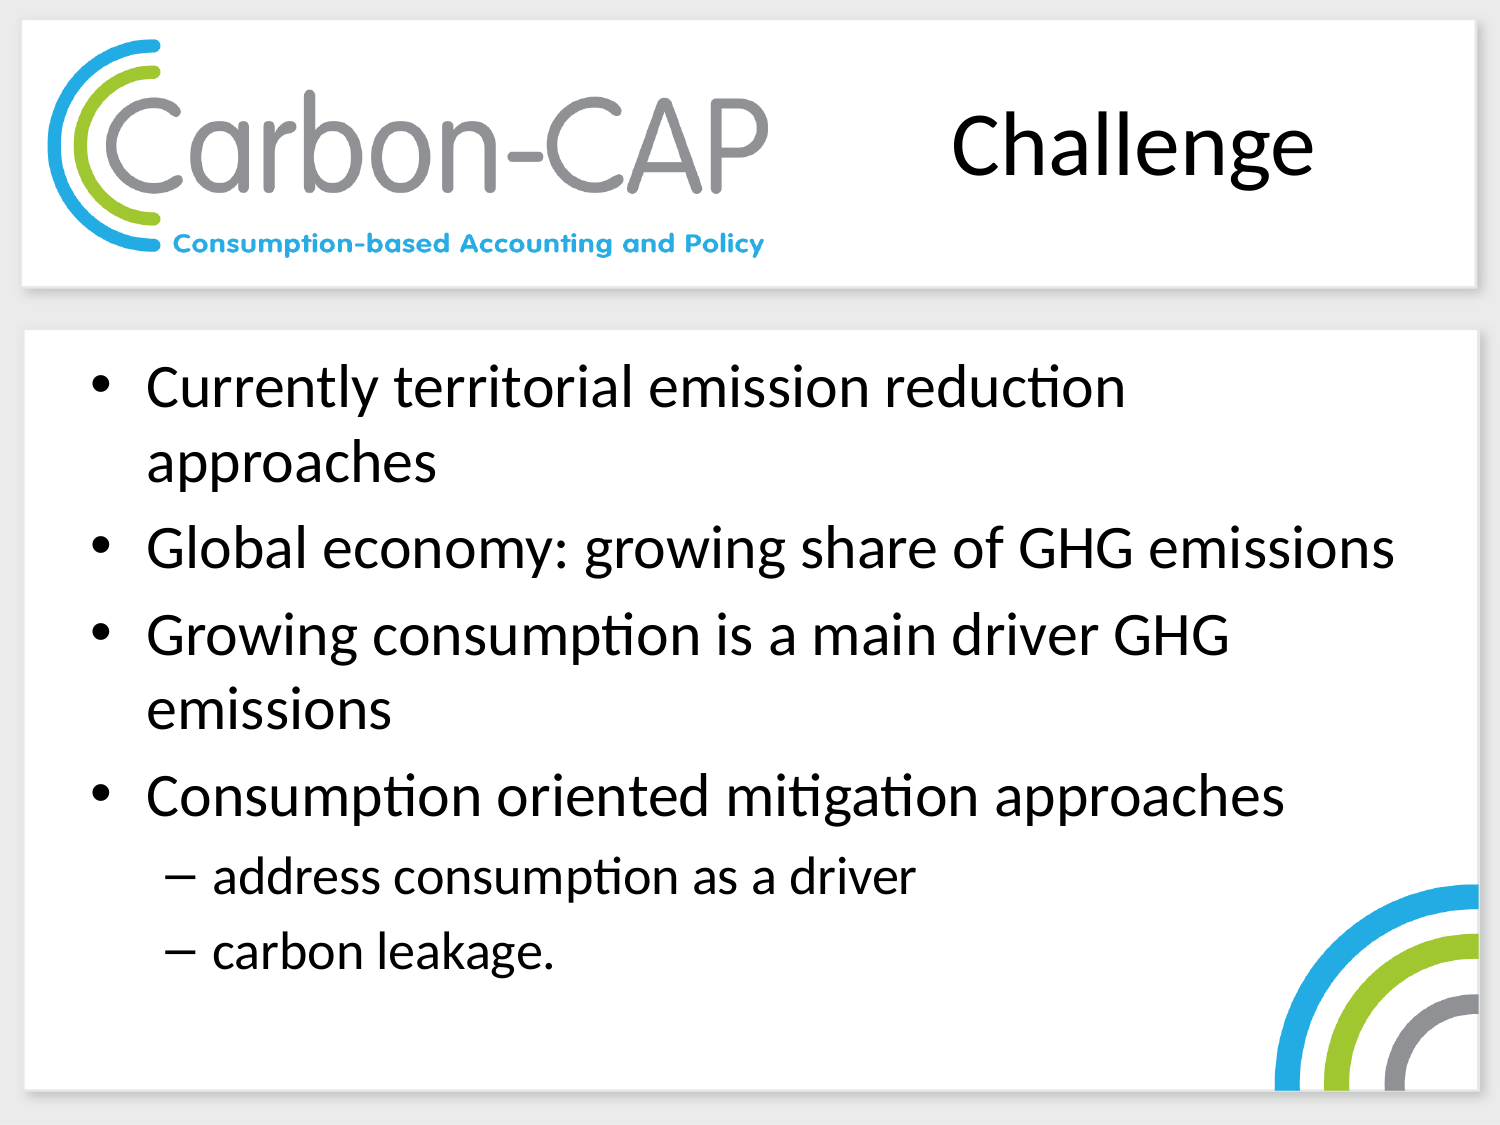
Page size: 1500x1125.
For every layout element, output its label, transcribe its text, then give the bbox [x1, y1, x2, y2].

picture [0, 0, 1500, 1125]
list Currently territorial emission reduction approaches Global economy: growing share of GHG emissions Growing consumption is a main driver GHG emissions Consumption oriented mitigation approaches address consumption as a driver carbon leakage. [75, 338, 1425, 1047]
title Challenge [844, 45, 1425, 233]
